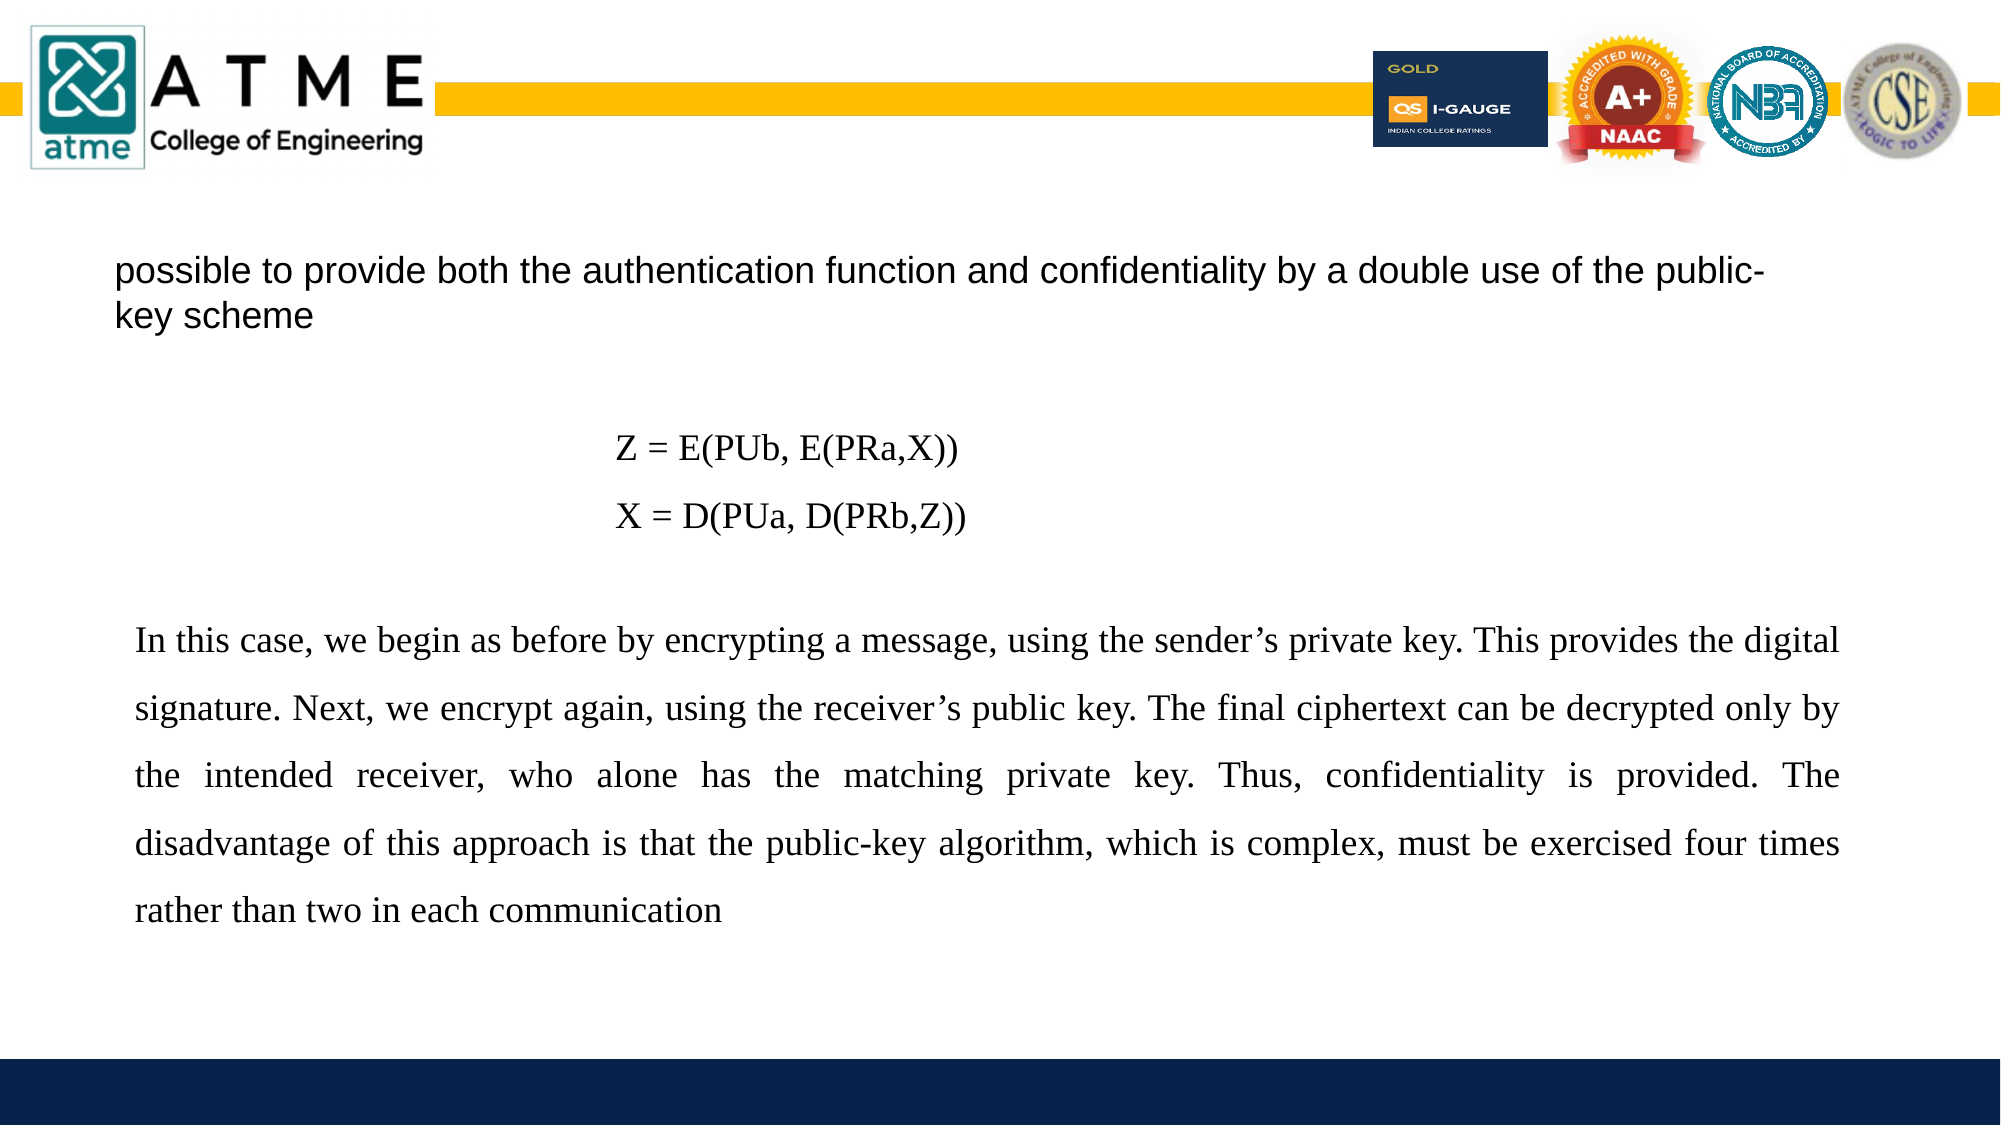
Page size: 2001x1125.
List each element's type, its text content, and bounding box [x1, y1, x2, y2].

picture [1840, 26, 1968, 176]
text_box Z = E(PUb, E(PRa,X)) X = D(PUa, D(PRb,Z)) [600, 393, 1601, 544]
picture [1373, 20, 1828, 180]
text_box In this case, we begin as before by encrypting a message, using the sender’s private key. This provides the digital signature. Next, we encrypt again, using the receiver’s public key. The final ciphertext can be decrypted only by the intended receiver, who alone has the matching private key. Thus, confidentiality is provided. The disadvantage of this approach is that the public-key algorithm, which is complex, must be exercised four times rather than two in each communication [119, 585, 1858, 938]
text_box possible to provide both the authentication function and confidentiality by a double use of the public-key scheme [99, 238, 1795, 344]
picture [0, 1059, 2001, 1125]
picture [22, 15, 435, 178]
